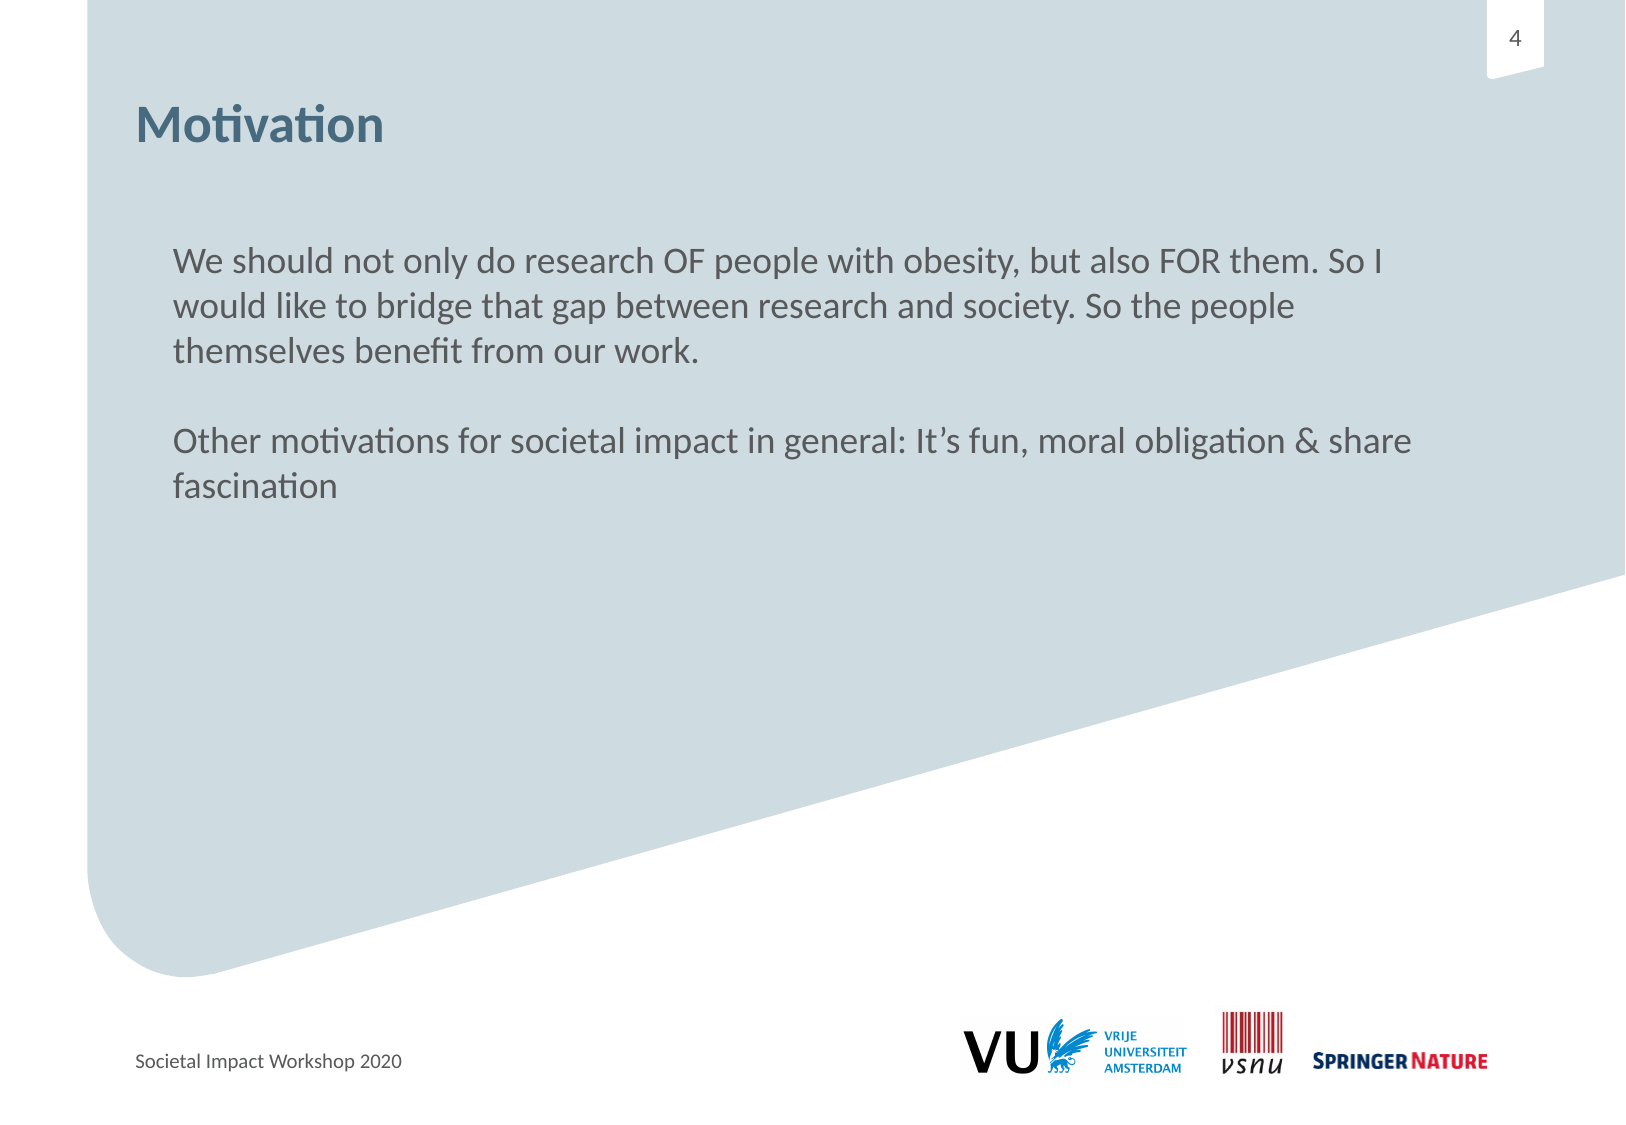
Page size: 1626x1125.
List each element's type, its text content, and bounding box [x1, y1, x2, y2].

picture [1313, 1052, 1487, 1069]
title Motivation [135, 88, 1487, 149]
picture [1215, 1005, 1289, 1080]
picture [960, 1018, 1188, 1079]
list We should not only do research OF people with obesity, but also FOR them. So I would like to bridge that gap between research and society. So the people themselves benefit from our work. Other motivations for societal impact in general: It’s fun, moral obligation & share fascination [135, 235, 1487, 874]
